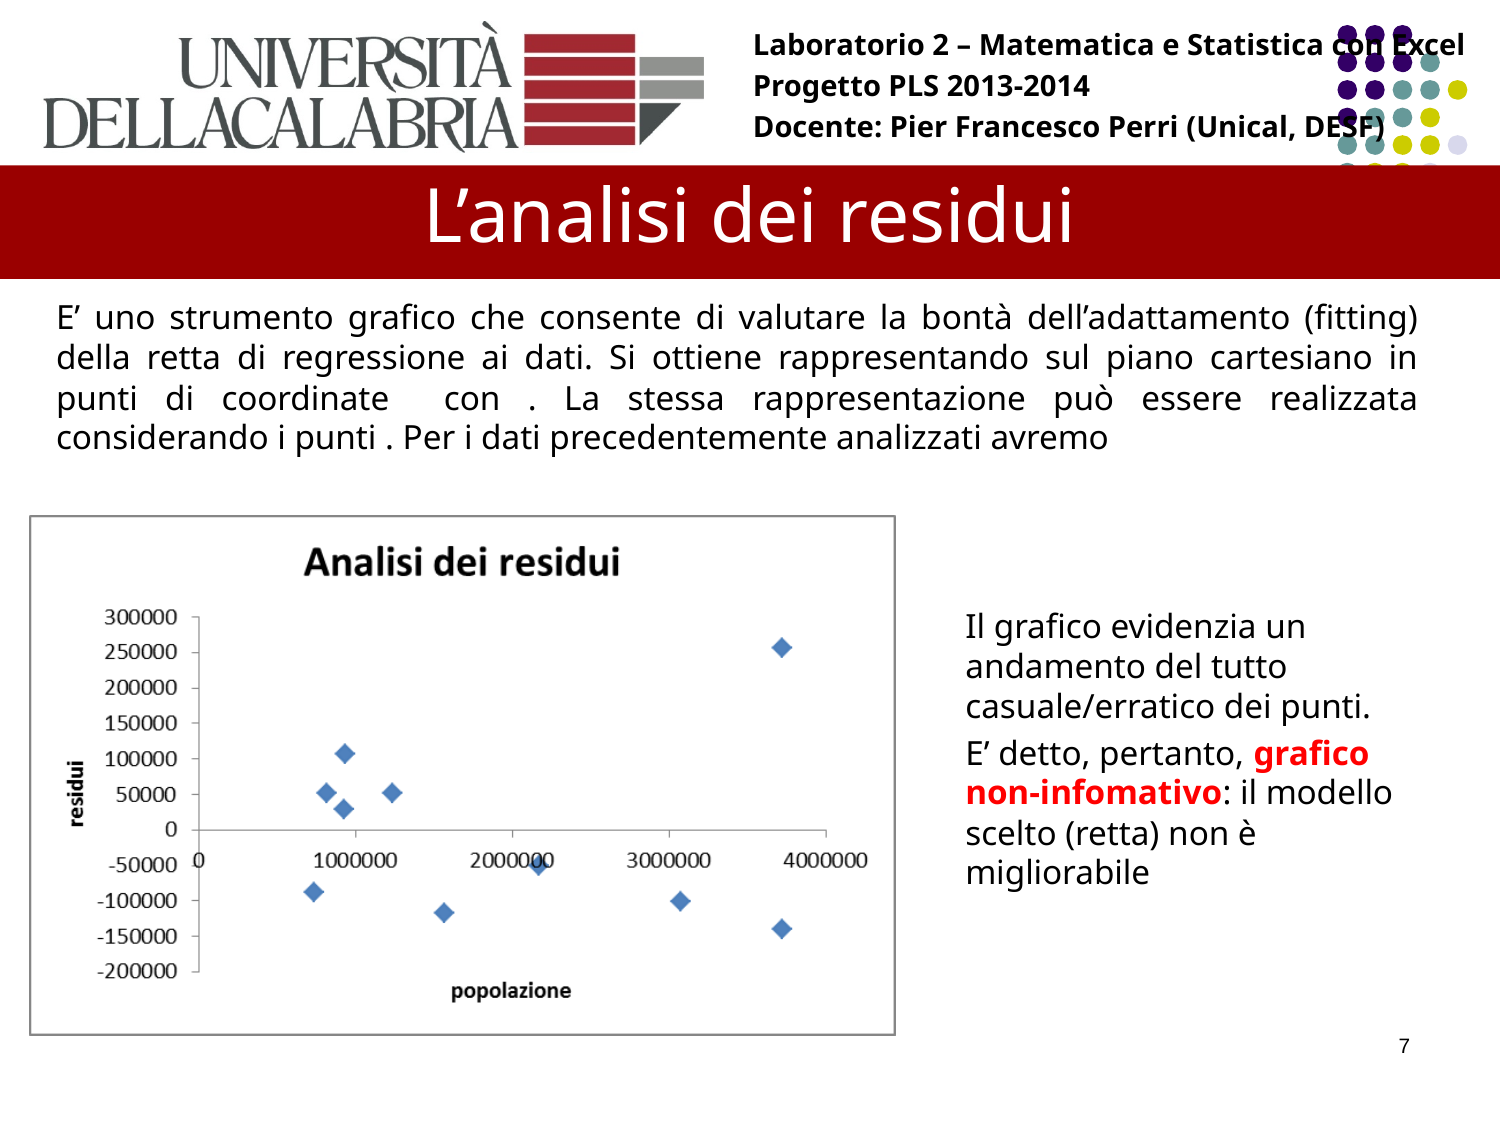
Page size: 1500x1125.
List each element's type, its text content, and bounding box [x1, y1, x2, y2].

slide_number 7 [1074, 1024, 1426, 1101]
text_box Il grafico evidenzia un andamento del tutto casuale/erratico dei punti. E’ detto, pertanto, grafico non-infomativo: il modello scelto (retta) non è migliorabile [950, 597, 1436, 899]
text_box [0, 21, 1500, 280]
picture [29, 514, 896, 1036]
